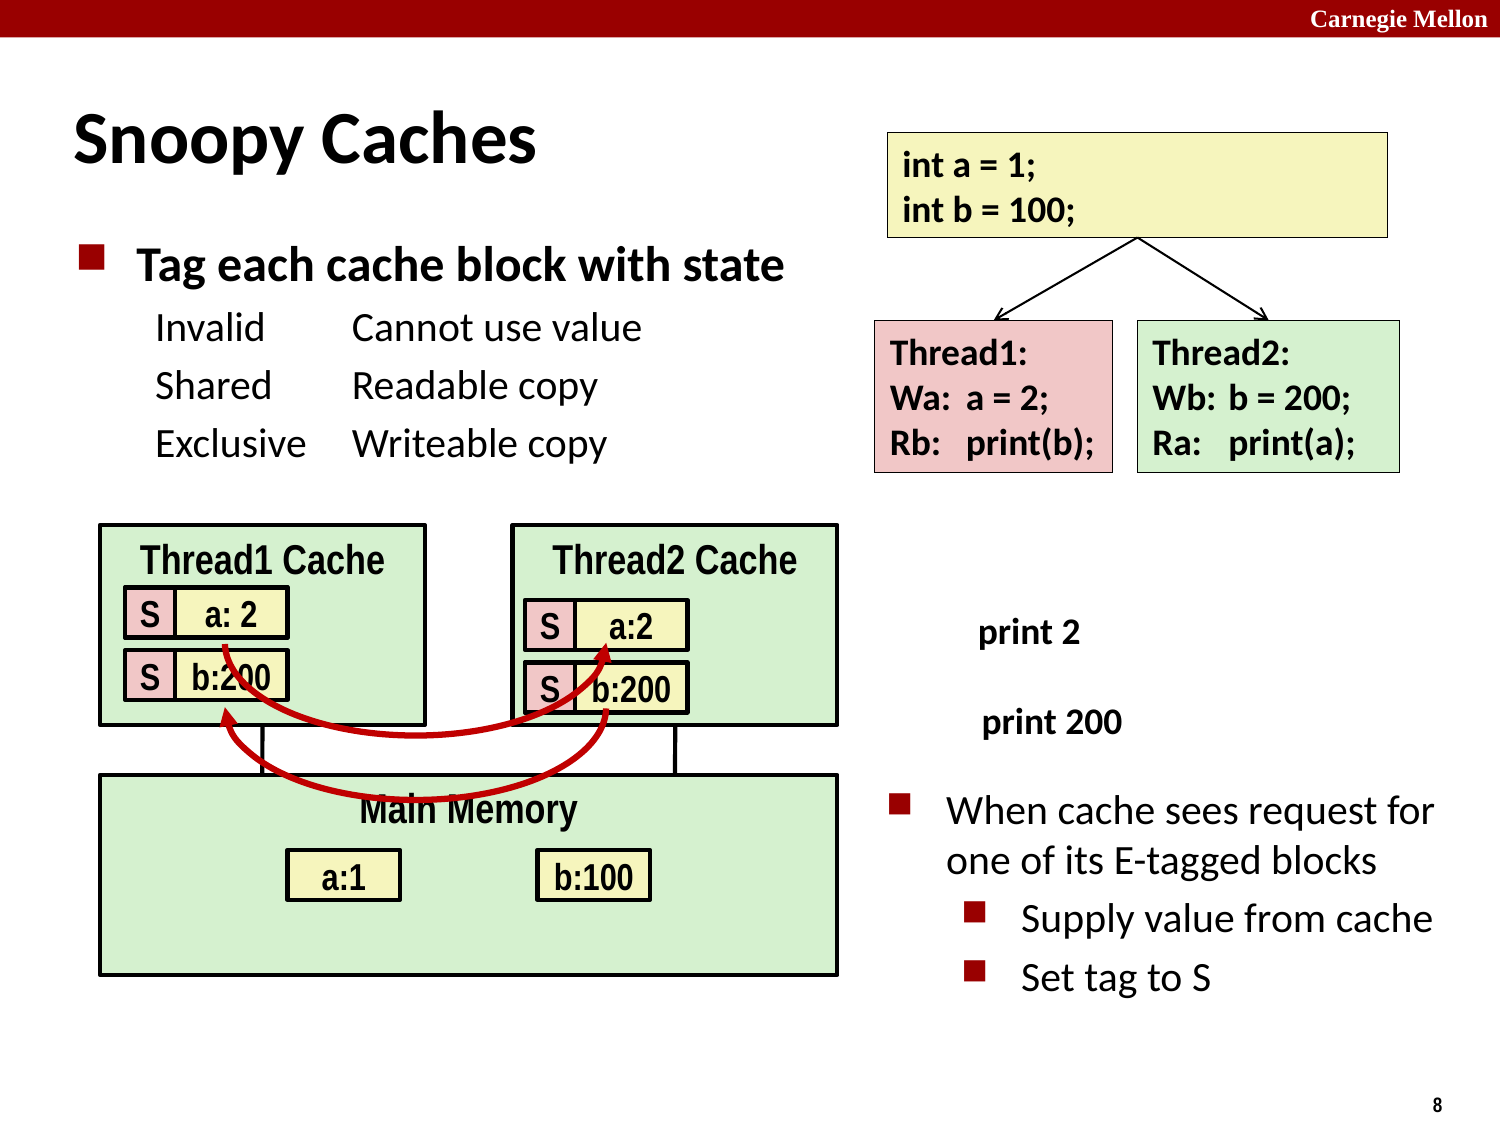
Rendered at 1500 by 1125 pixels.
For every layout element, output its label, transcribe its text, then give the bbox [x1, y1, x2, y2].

title Snoopy Caches [58, 71, 1305, 197]
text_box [124, 614, 1139, 801]
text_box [124, 549, 1097, 736]
text_box Thread1 Cache [99, 525, 425, 725]
text_box When cache sees request for one of its E-tagged blocks Supply value from cache Set tag to S [874, 775, 1488, 877]
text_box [874, 132, 1401, 473]
list Tag each cache block with state Invalid Cannot use value Shared Readable copy Exclusive Writeable copy [64, 223, 869, 326]
text_box a:1 [287, 849, 400, 900]
text_box Thread2 Cache [512, 525, 838, 548]
text_box b:100 [537, 849, 650, 900]
text_box Main Memory [99, 774, 838, 975]
